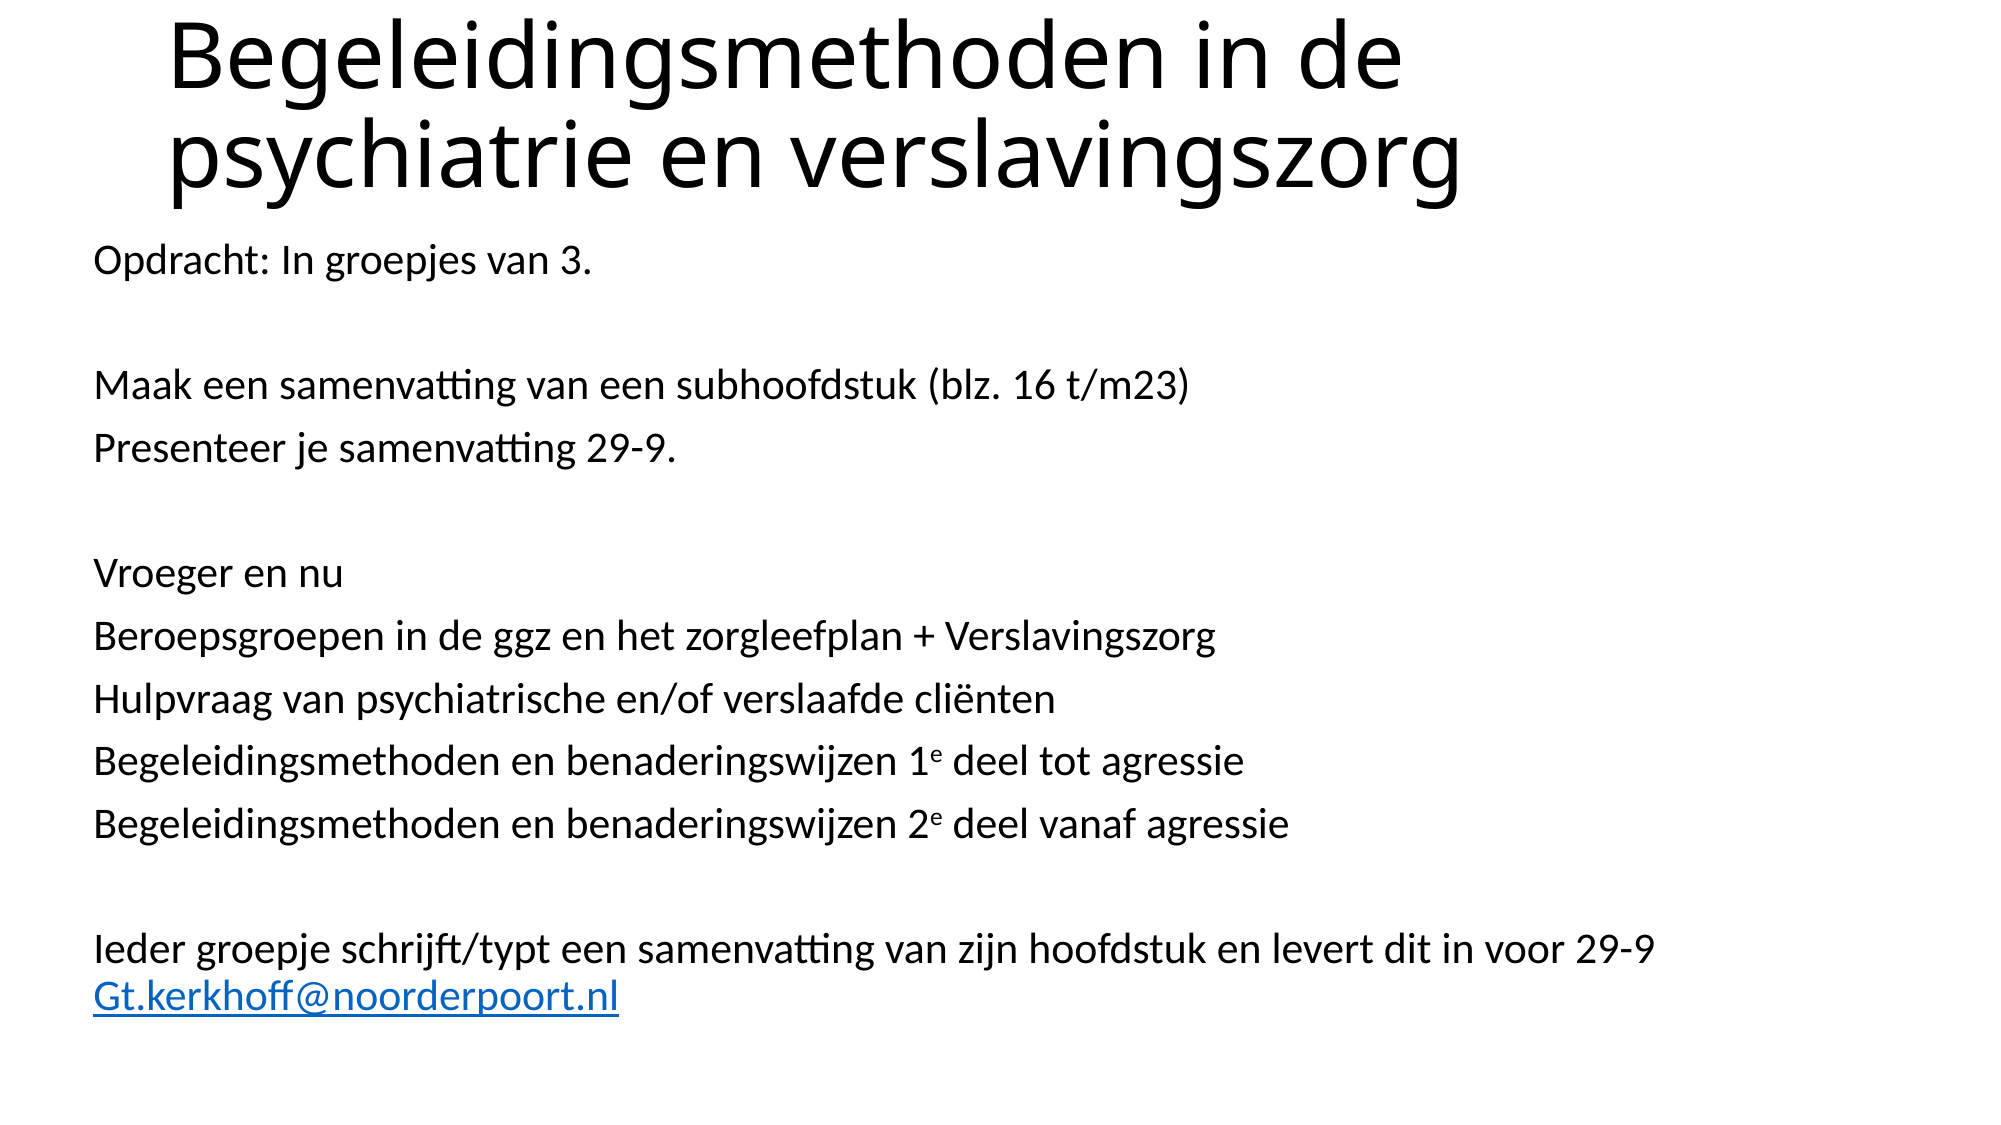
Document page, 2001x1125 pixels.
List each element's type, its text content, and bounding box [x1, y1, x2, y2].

title Begeleidingsmethoden in de psychiatrie en verslavingszorg [151, 0, 1849, 218]
list Opdracht: In groepjes van 3. Maak een samenvatting van een subhoofdstuk (blz. 16 t/m23) Presenteer je samenvatting 29-9. Vroeger en nu Beroepsgroepen in de ggz en het zorgleefplan + Verslavingszorg Hulpvraag van psychiatrische en/of verslaafde cliënten Begeleidingsmethoden en benaderingswijzen 1e deel tot agressie Begeleidingsmethoden en benaderingswijzen 2e deel vanaf agressie Ieder groepje schrijft/typt een samenvatting van zijn hoofdstuk en levert dit in voor 29-9 Gt.kerkhoff@noorderpoort.nl [78, 229, 1959, 1028]
